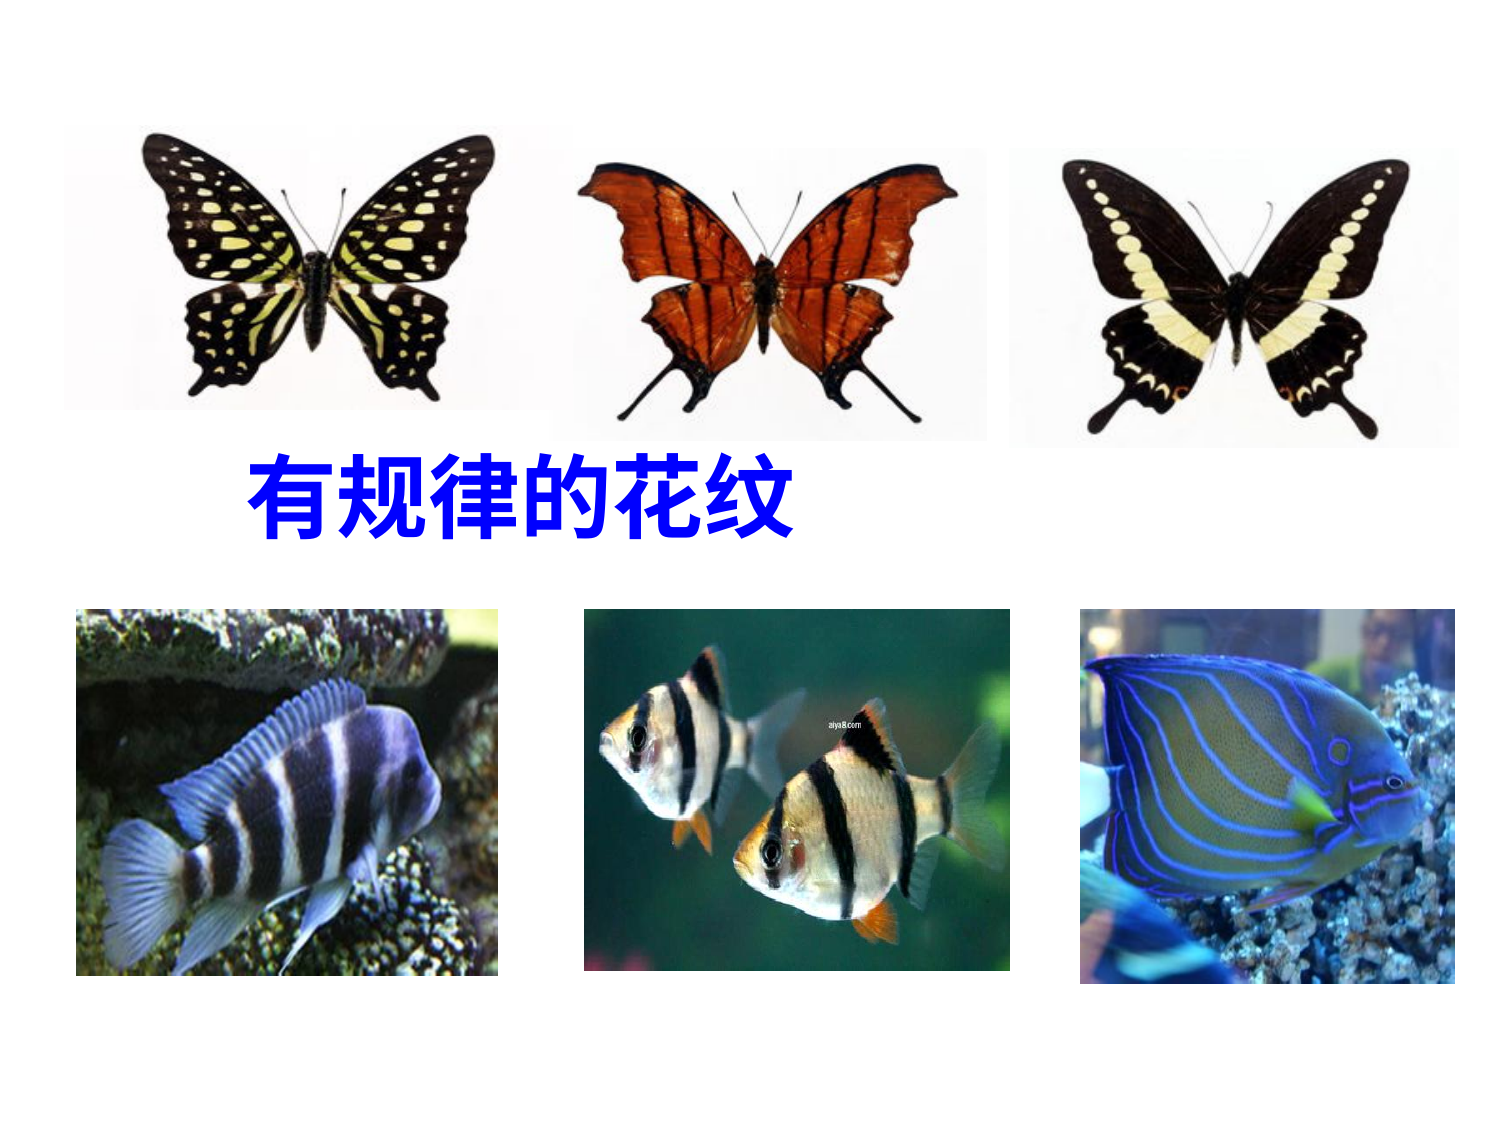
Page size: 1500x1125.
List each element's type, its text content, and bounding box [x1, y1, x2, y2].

picture [584, 609, 1010, 971]
text_box 有规律的花纹 [230, 432, 1294, 558]
picture [76, 609, 498, 976]
picture [64, 125, 987, 441]
picture [1009, 148, 1459, 448]
picture [1080, 609, 1455, 984]
